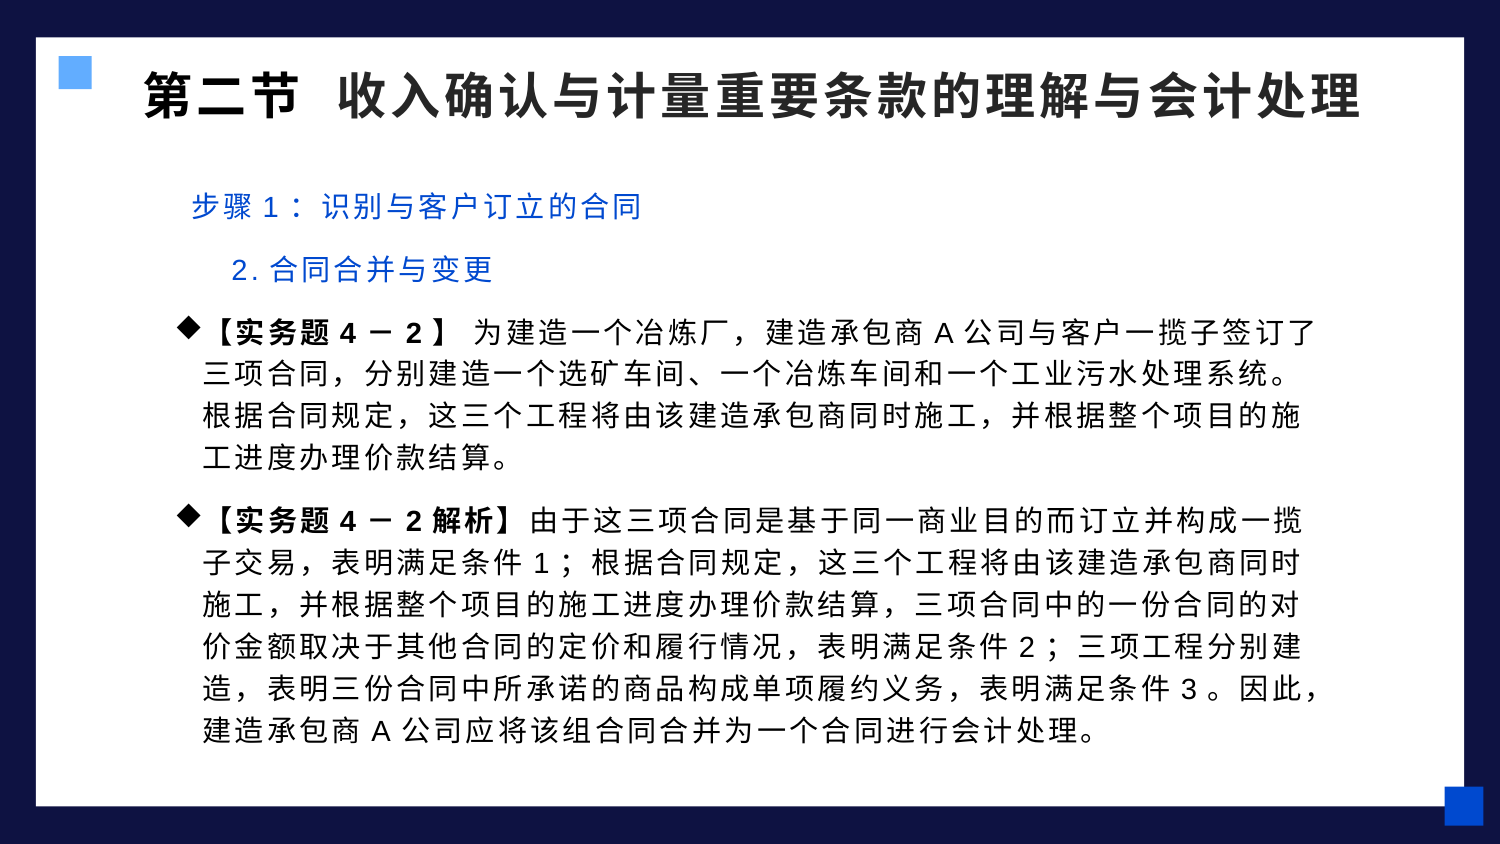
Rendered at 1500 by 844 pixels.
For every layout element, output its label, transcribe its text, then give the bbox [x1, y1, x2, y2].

text_box 第二节 收入确认与计量重要条款的理解与会计处理 [99, 43, 1400, 133]
list 步骤1：识别与客户订立的合同 2.合同合并与变更 【实务题4－2】 为建造一个冶炼厂，建造承包商A公司与客户一揽子签订了三项合同，分别建造一个选矿车间、一个冶炼车间和一个工业污水处理系统。根据合同规定，这三个工程将由该建造承包商同时施工，并根据整个项目的施工进度办理价款结算。 【实务题4－2解析】由于这三项合同是基于同一商业目的而订立并构成一揽子交易，表明满足条件1；根据合同规定，这三个工程将由该建造承包商同时施工，并根据整个项目的施工进度办理价款结算，三项合同中的一份合同的对价金额取决于其他合同的定价和履行情况，表明满足条件2；三项工程分别建造，表明三份合同中所承诺的商品构成单项履约义务，表明满足条件3。因此，建造承包商A公司应将该组合同合并为一个合同进行会计处理。 [157, 181, 1343, 606]
